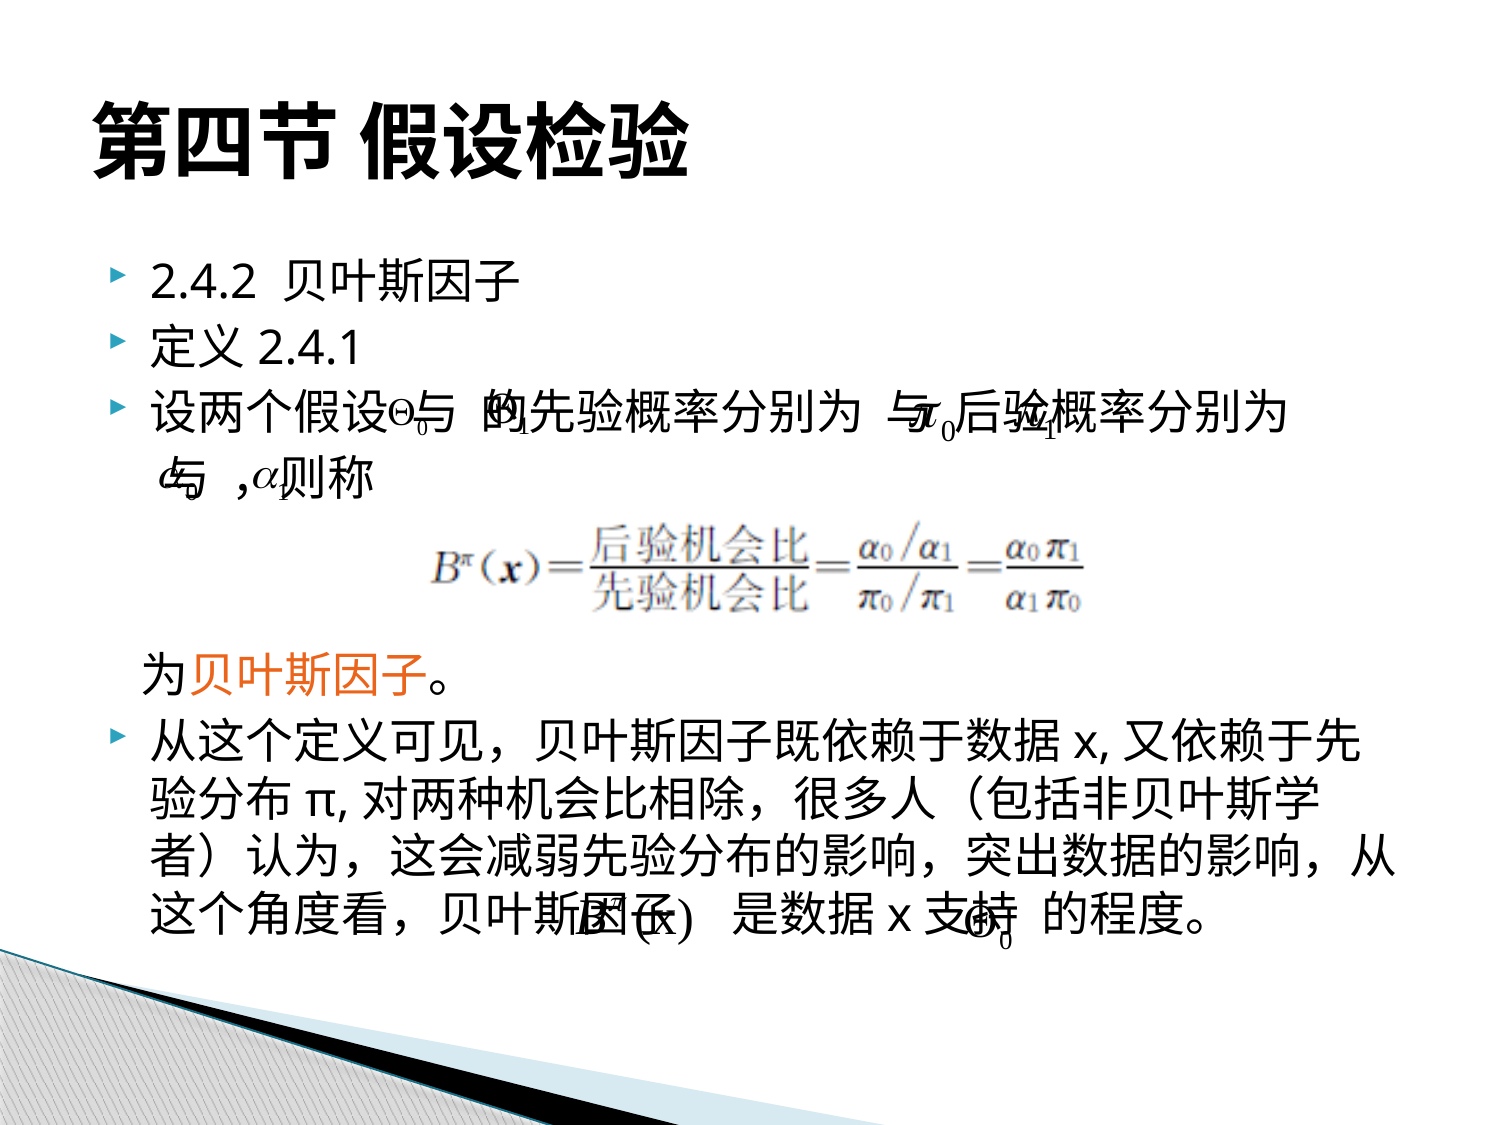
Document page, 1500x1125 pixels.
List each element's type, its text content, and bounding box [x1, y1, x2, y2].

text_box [480, 379, 536, 446]
picture [398, 491, 1130, 649]
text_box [381, 386, 434, 446]
title 第四节 假设检验 [75, 45, 1425, 233]
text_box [902, 374, 965, 455]
list 2.4.2 贝叶斯因子 定义2.4.1 设两个假设 与 的先验概率分别为 与 后验概率分别为 与 ，则称 为贝叶斯因子。 从这个定义可见，贝叶斯因子既依赖于数据x,又依赖于先验分布π,对两种机会比相除，很多人（包括非贝叶斯学者）认为，这会减弱先验分布的影响，突出数据的影响，从这个角度看，贝叶斯因子 是数据x支持 的程度。 [75, 243, 1425, 986]
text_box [245, 445, 298, 512]
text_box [565, 878, 704, 957]
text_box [1007, 374, 1064, 453]
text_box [956, 890, 1020, 962]
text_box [152, 445, 208, 512]
